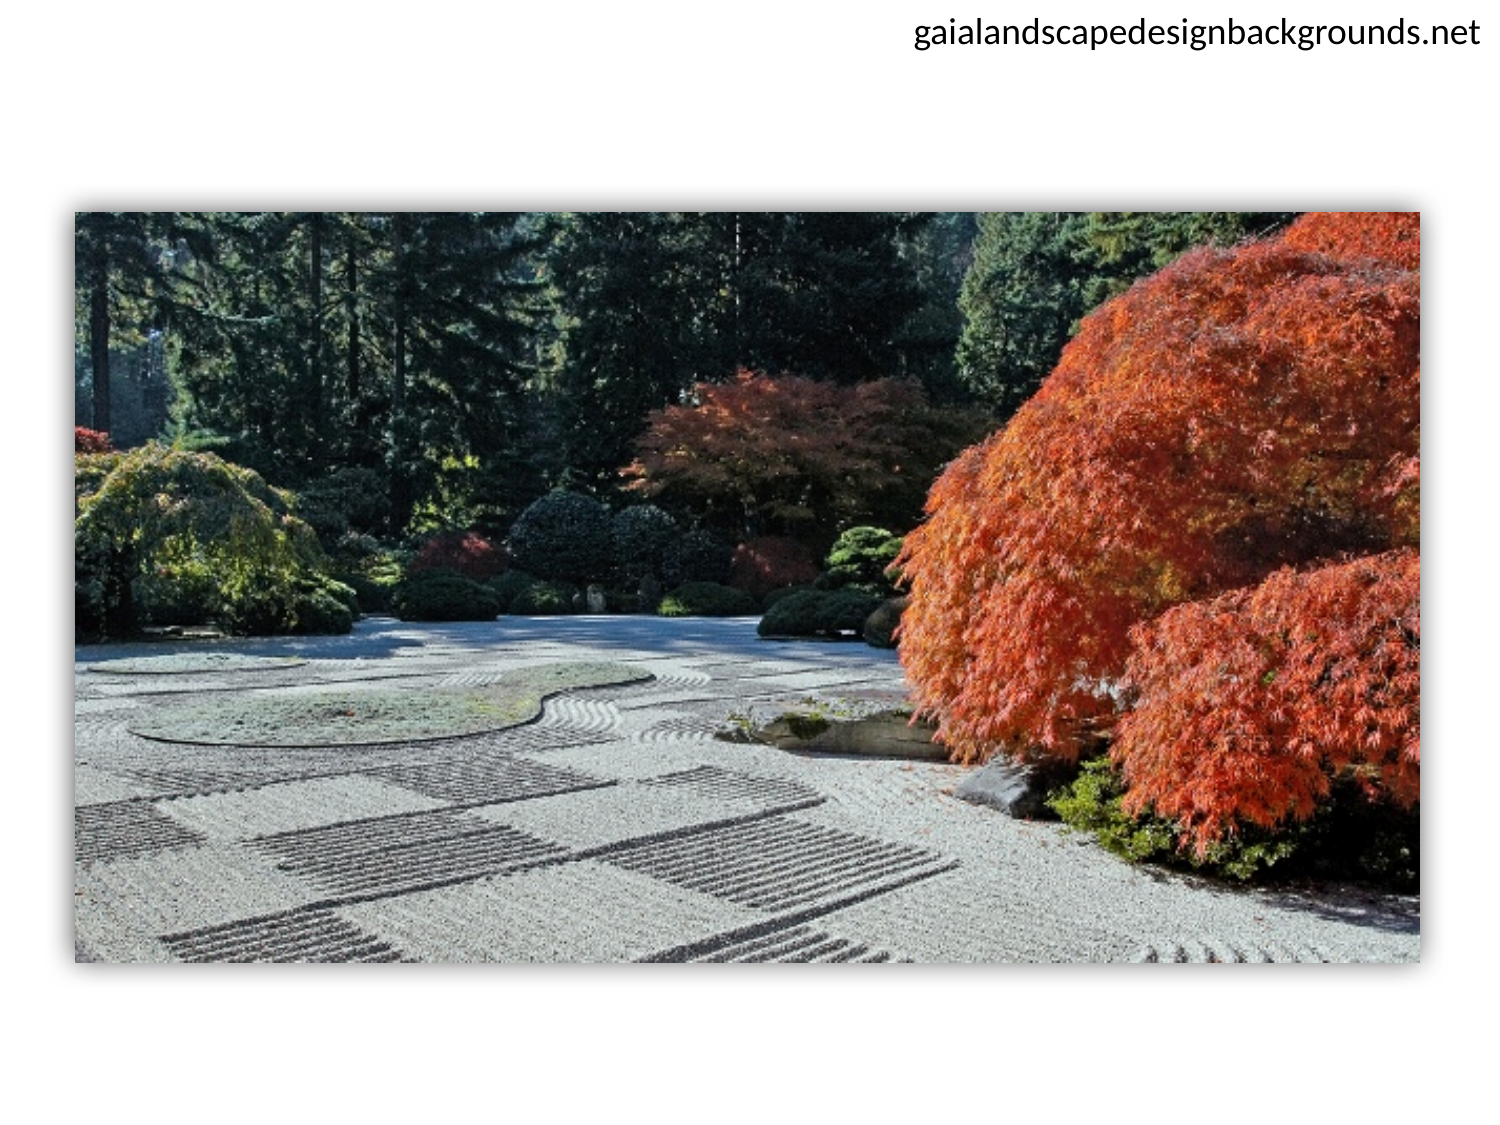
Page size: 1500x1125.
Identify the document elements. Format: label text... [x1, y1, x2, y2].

picture [74, 212, 1420, 963]
text_box gaialandscapedesignbackgrounds.net [898, 0, 1497, 60]
